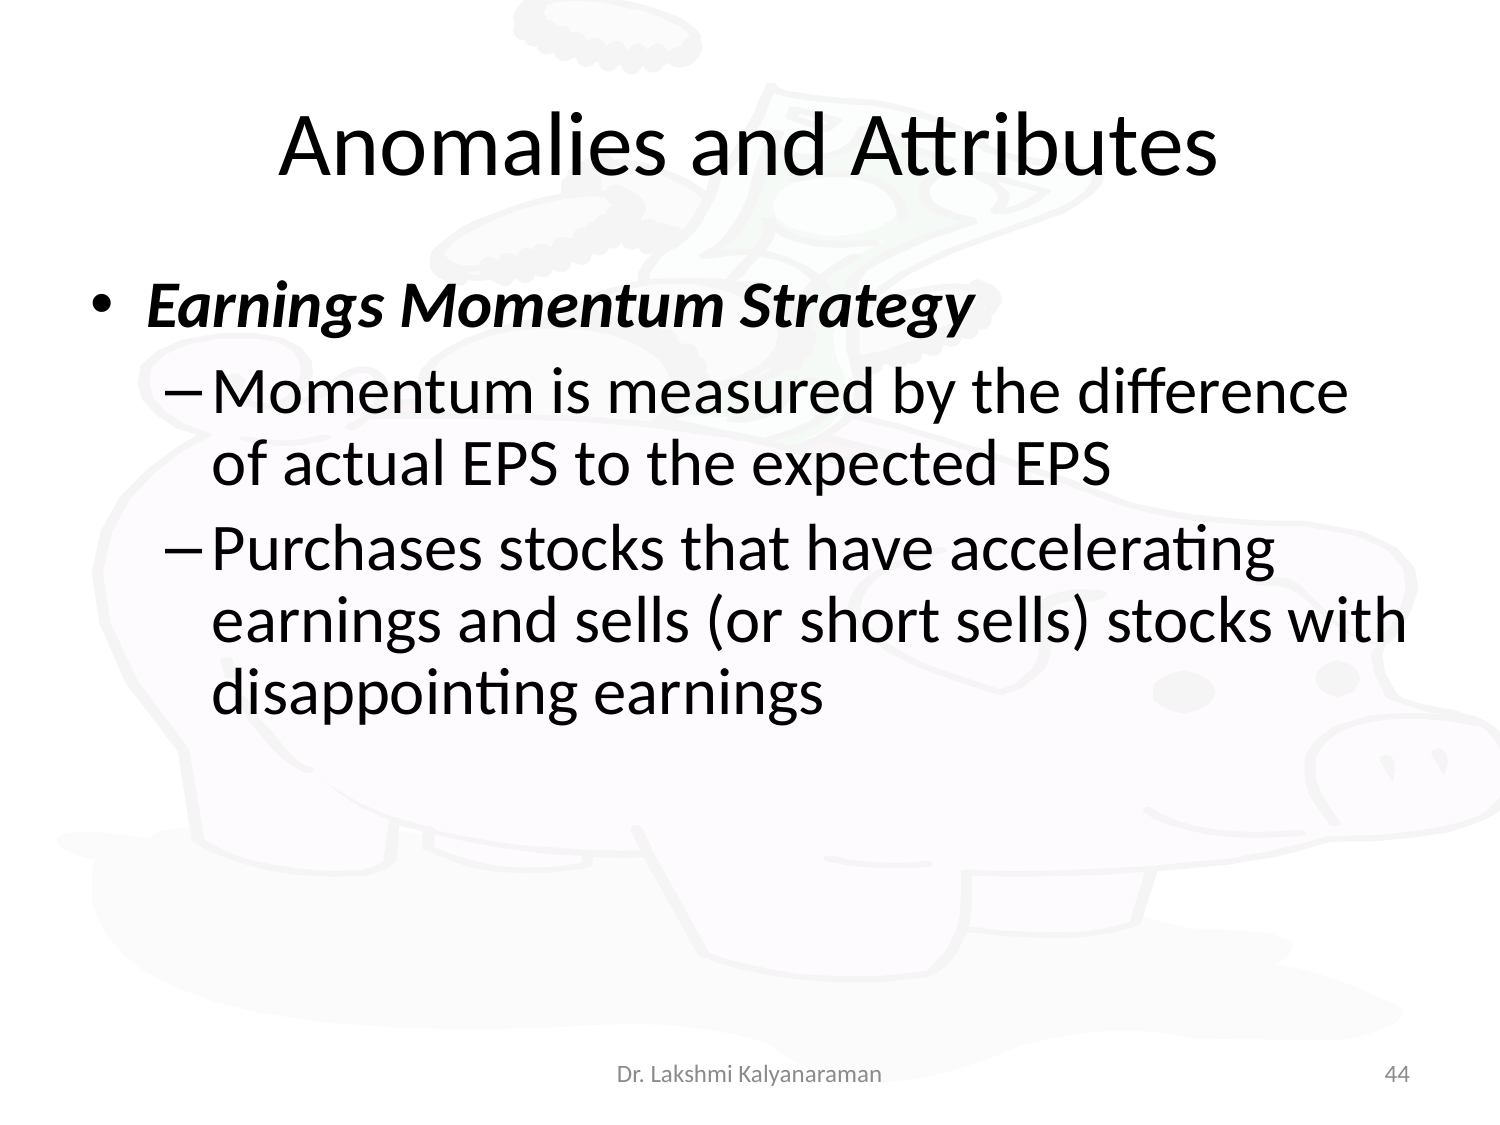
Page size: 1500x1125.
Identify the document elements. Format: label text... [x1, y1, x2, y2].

footer Dr. Lakshmi Kalyanaraman [512, 1042, 988, 1103]
list Earnings Momentum Strategy Momentum is measured by the difference of actual EPS to the expected EPS Purchases stocks that have accelerating earnings and sells (or short sells) stocks with disappointing earnings [75, 262, 1425, 1005]
slide_number 44 [1074, 1042, 1425, 1103]
title Anomalies and Attributes [75, 45, 1425, 233]
